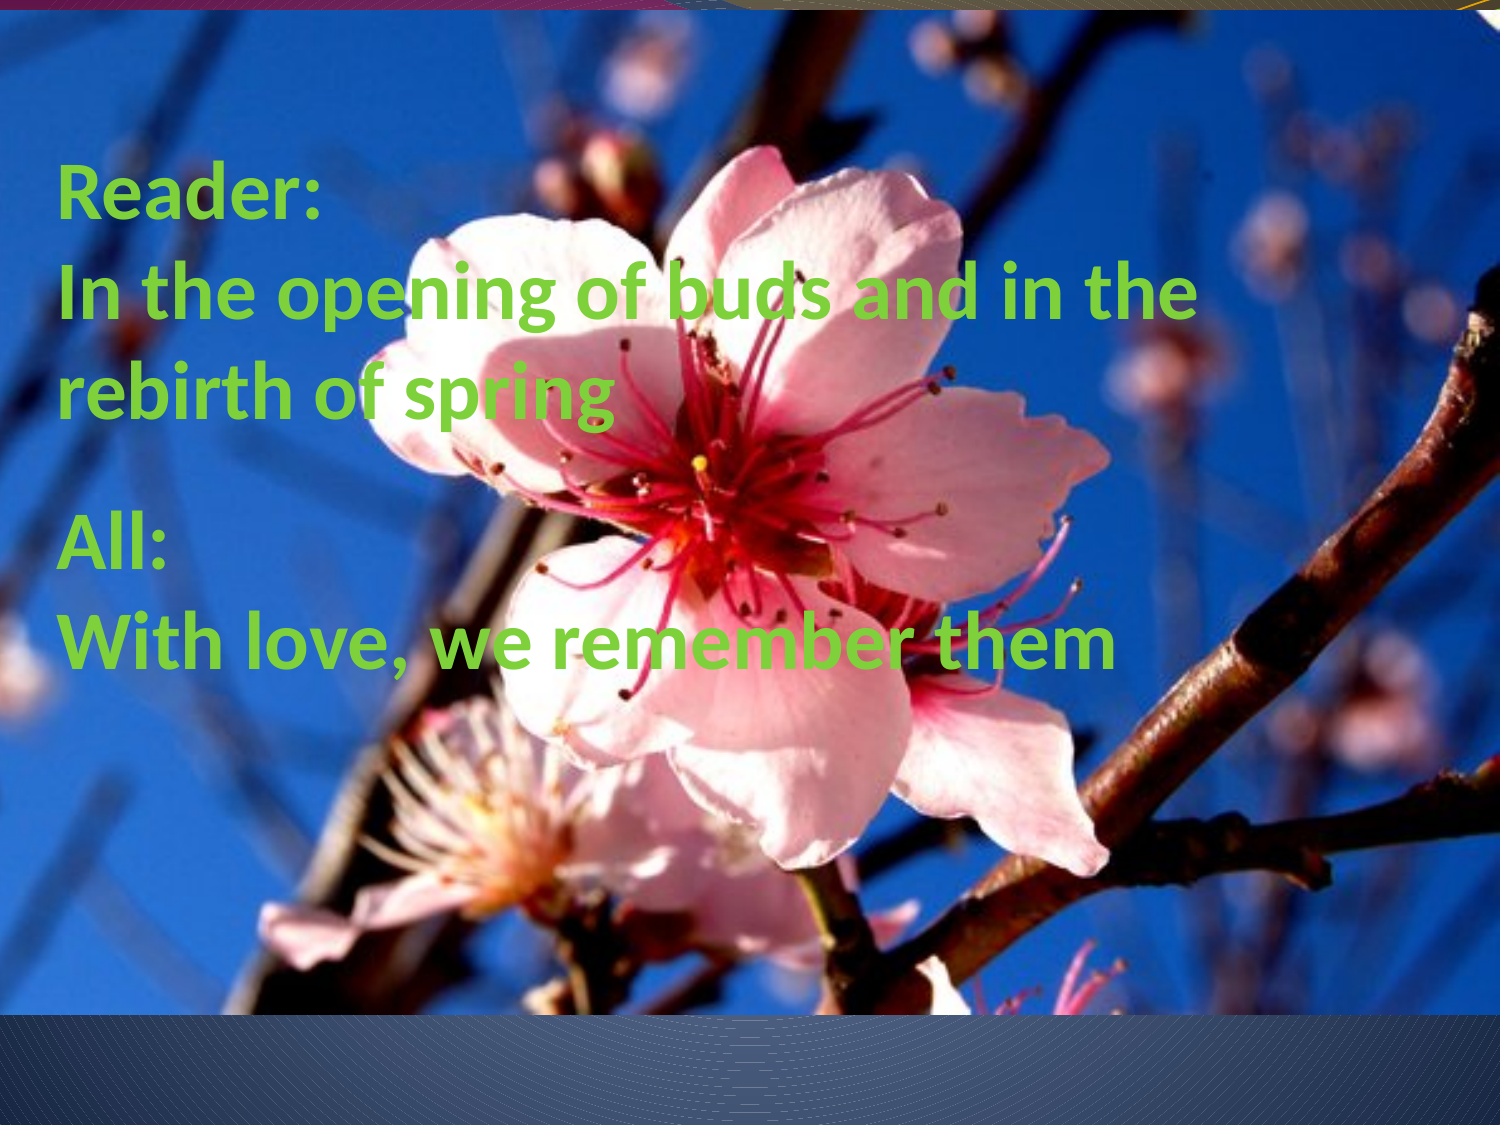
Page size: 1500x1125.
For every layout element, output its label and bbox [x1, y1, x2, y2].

picture [0, 10, 1500, 1015]
